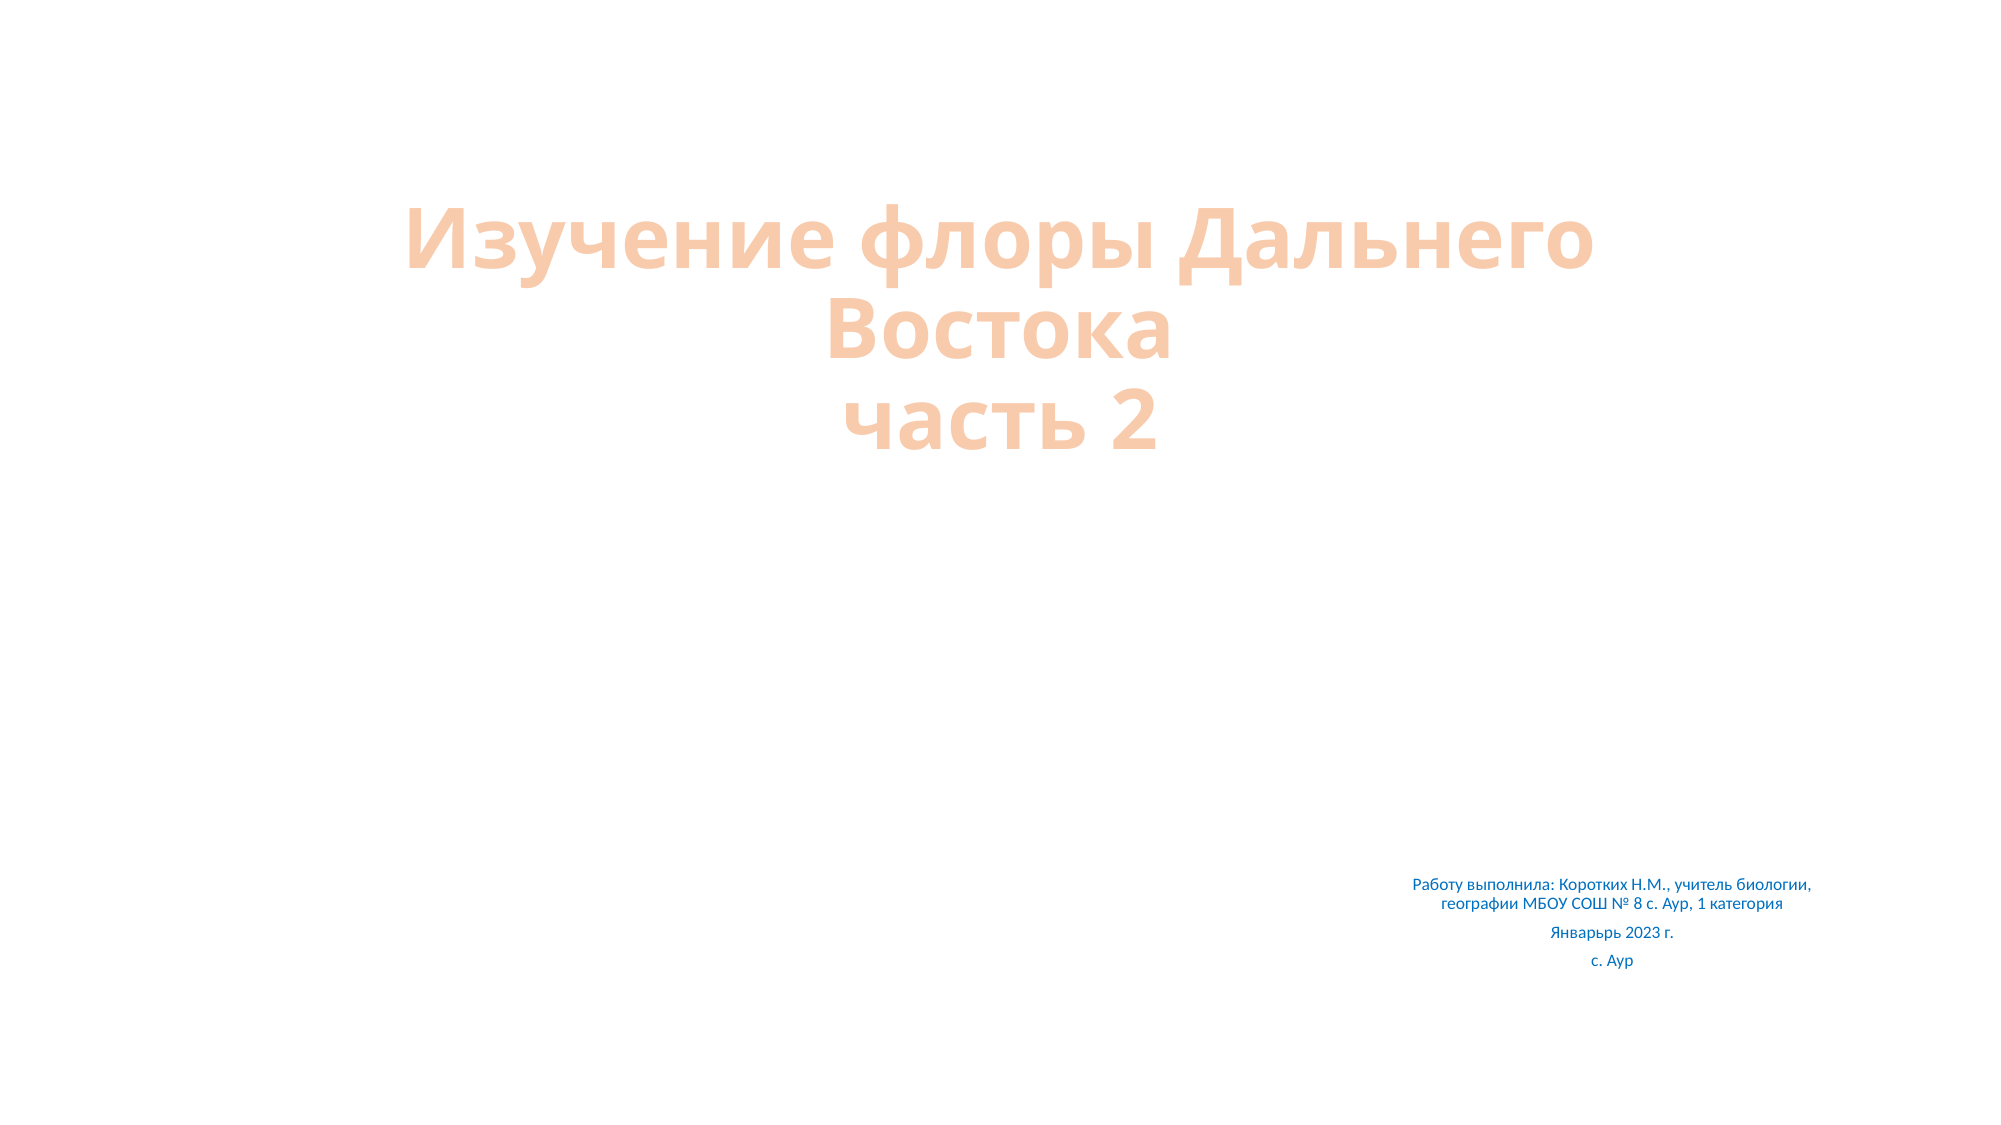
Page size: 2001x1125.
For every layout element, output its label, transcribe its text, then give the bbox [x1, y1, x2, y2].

subtitle Работу выполнила: Коротких Н.М., учитель биологии, географии МБОУ СОШ № 8 с. Аур, 1 категория Январьрь 2023 г. с. Аур [1393, 868, 1832, 990]
title Изучение флоры Дальнего Востока часть 2 [249, 184, 1750, 576]
